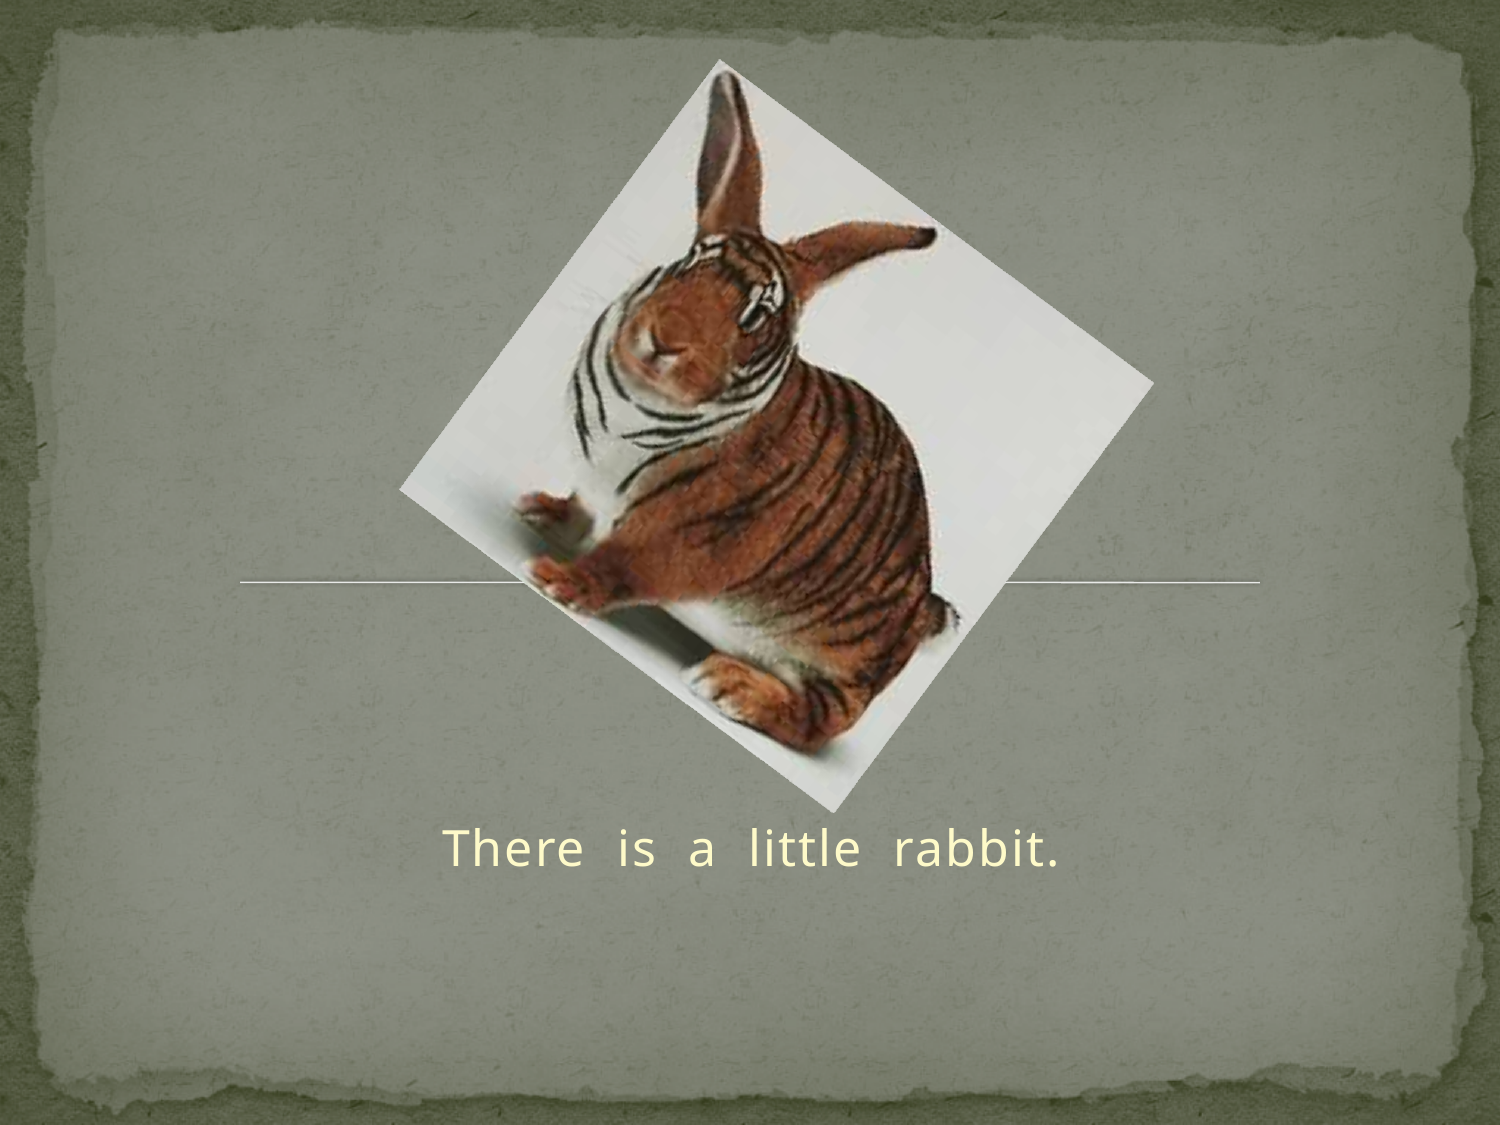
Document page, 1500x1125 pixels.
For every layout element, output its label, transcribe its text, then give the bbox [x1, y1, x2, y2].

picture [400, 60, 1153, 808]
subtitle There is a little rabbit. [70, 808, 1433, 997]
